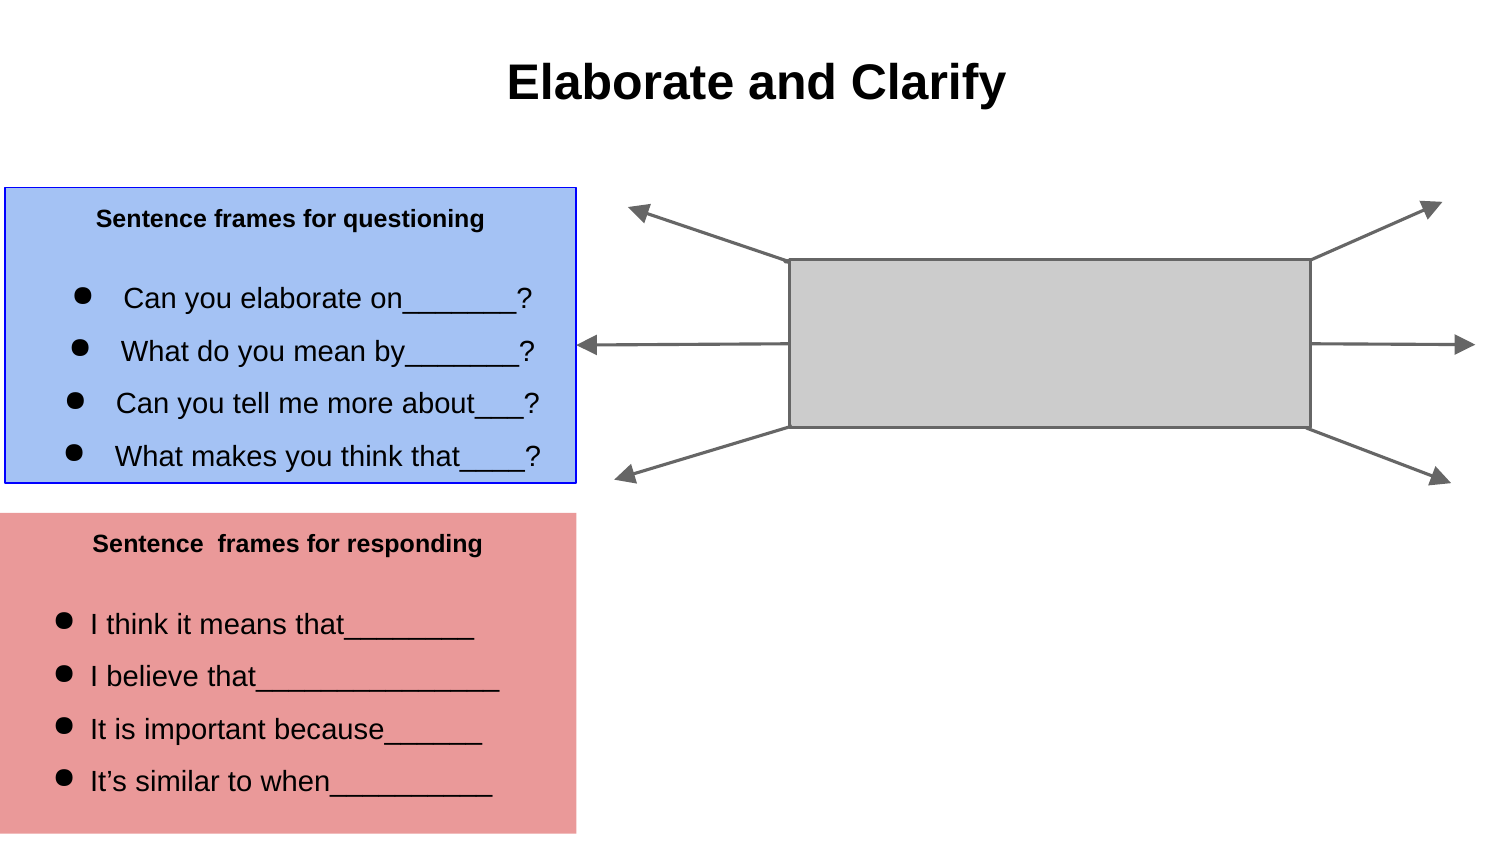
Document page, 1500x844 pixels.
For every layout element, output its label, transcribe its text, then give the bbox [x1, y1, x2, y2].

title Elaborate and Clarify [126, 21, 1402, 125]
subtitle Sentence frames for questioning Can you elaborate on_______? What do you mean by_______? Can you tell me more about___? What makes you think that____? [5, 187, 577, 484]
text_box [1305, 427, 1452, 484]
text_box [789, 259, 1311, 428]
text_box Sentence frames for responding I think it means that________ I believe that_______________ It is important because______ It’s similar to when__________ [0, 512, 577, 834]
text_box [1309, 201, 1443, 261]
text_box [614, 425, 793, 480]
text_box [627, 206, 789, 262]
